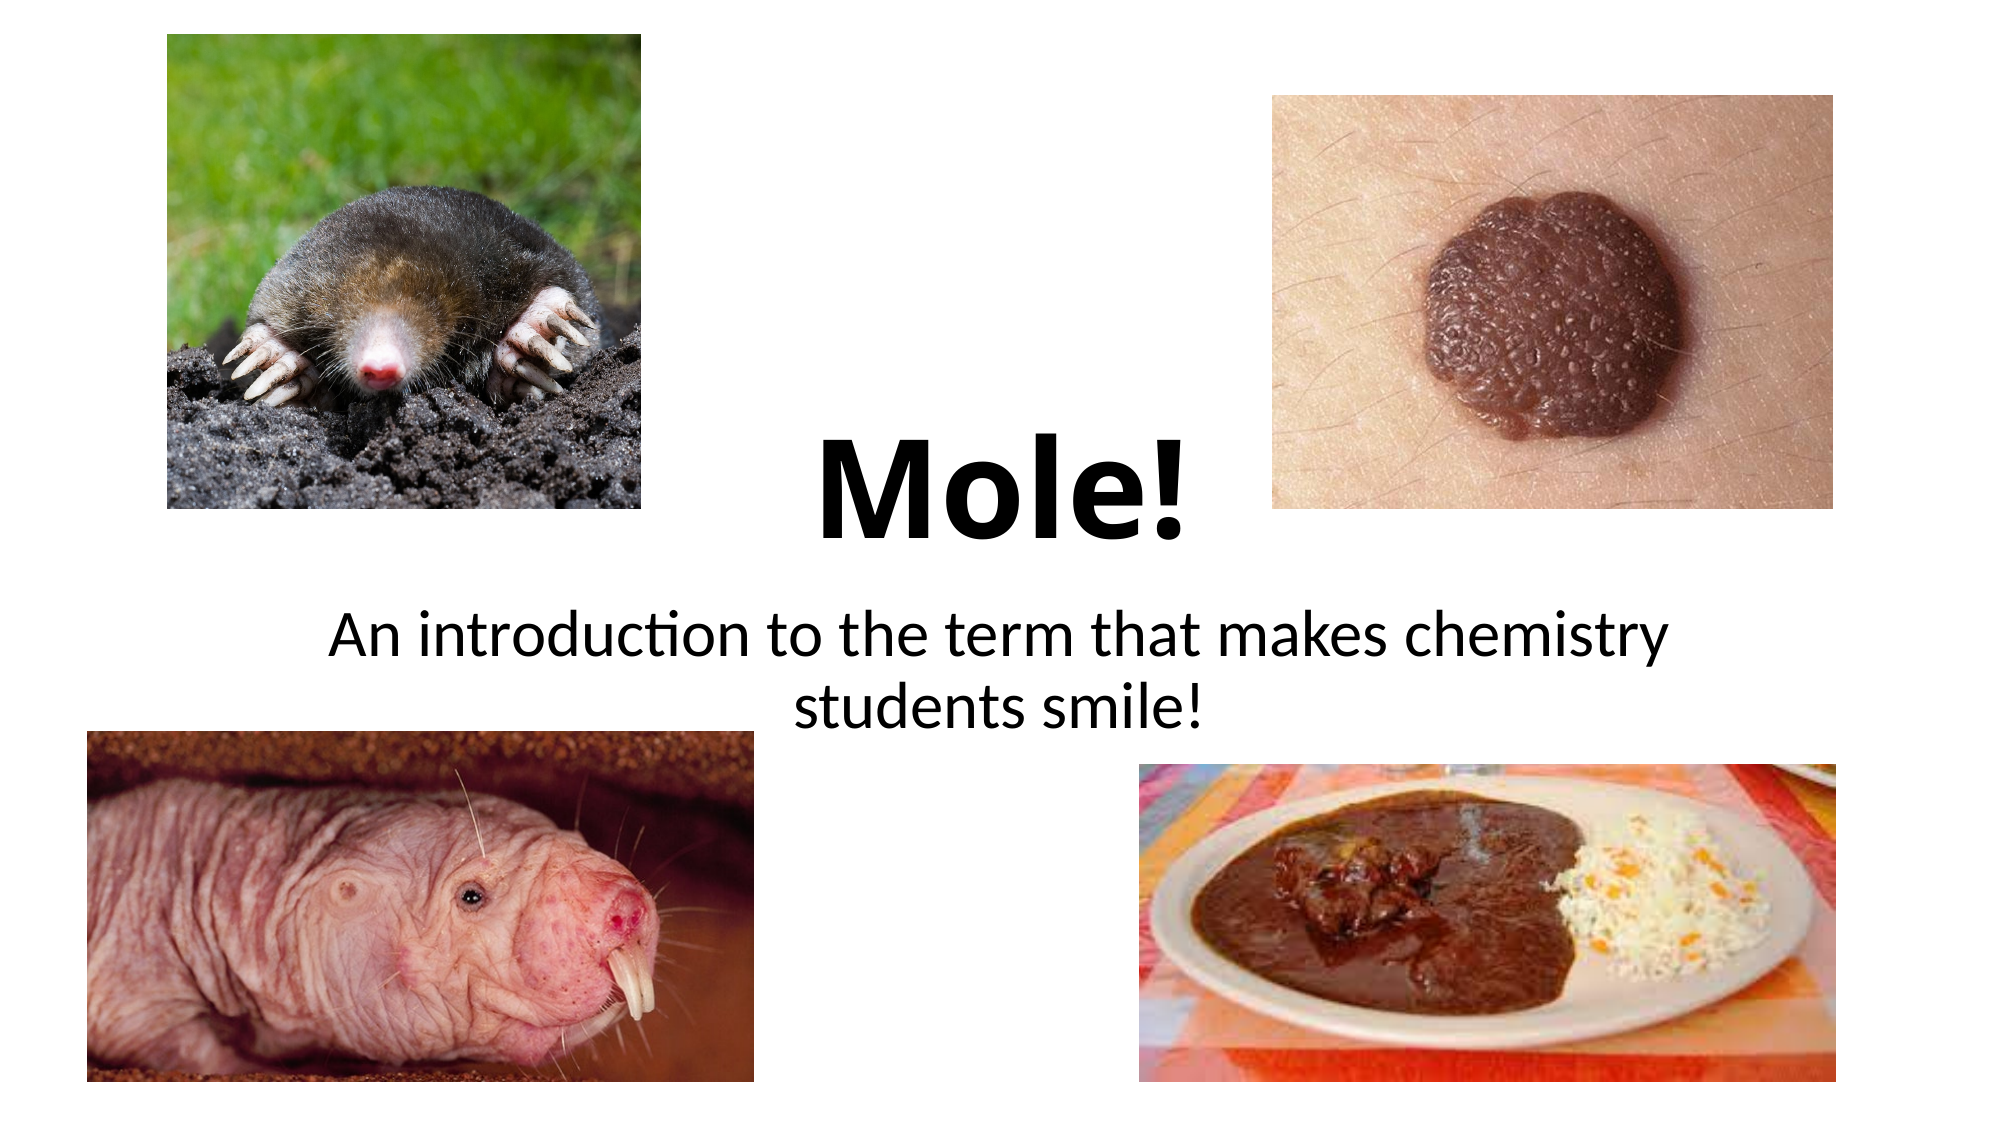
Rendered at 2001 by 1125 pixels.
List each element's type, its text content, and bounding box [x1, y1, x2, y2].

picture [1139, 764, 1836, 1082]
subtitle An introduction to the term that makes chemistry students smile! [249, 590, 1750, 863]
picture [1272, 95, 1833, 509]
picture [167, 34, 641, 509]
title Mole! [249, 184, 1750, 576]
picture [87, 731, 754, 1082]
